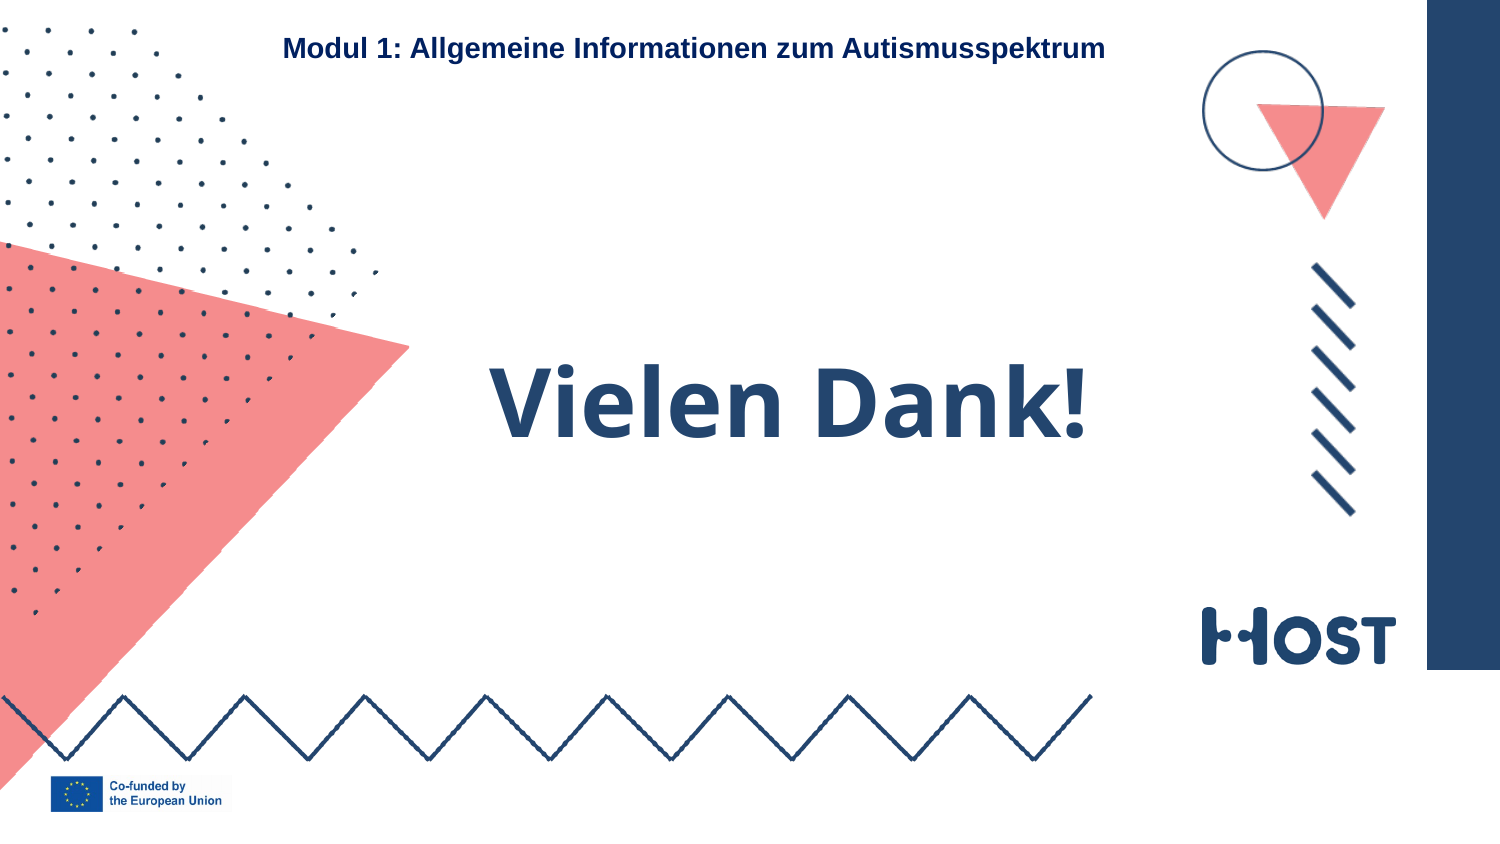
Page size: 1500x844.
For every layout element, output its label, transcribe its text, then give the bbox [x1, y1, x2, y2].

picture [1202, 607, 1396, 665]
picture [1202, 50, 1385, 220]
picture [0, 23, 1093, 844]
picture [1310, 261, 1357, 519]
text_box Vielen Dank! [325, 327, 1254, 517]
picture [1427, 0, 1500, 670]
text_box Modul 1: Allgemeine Informationen zum Autismusspektrum [267, 10, 1135, 68]
